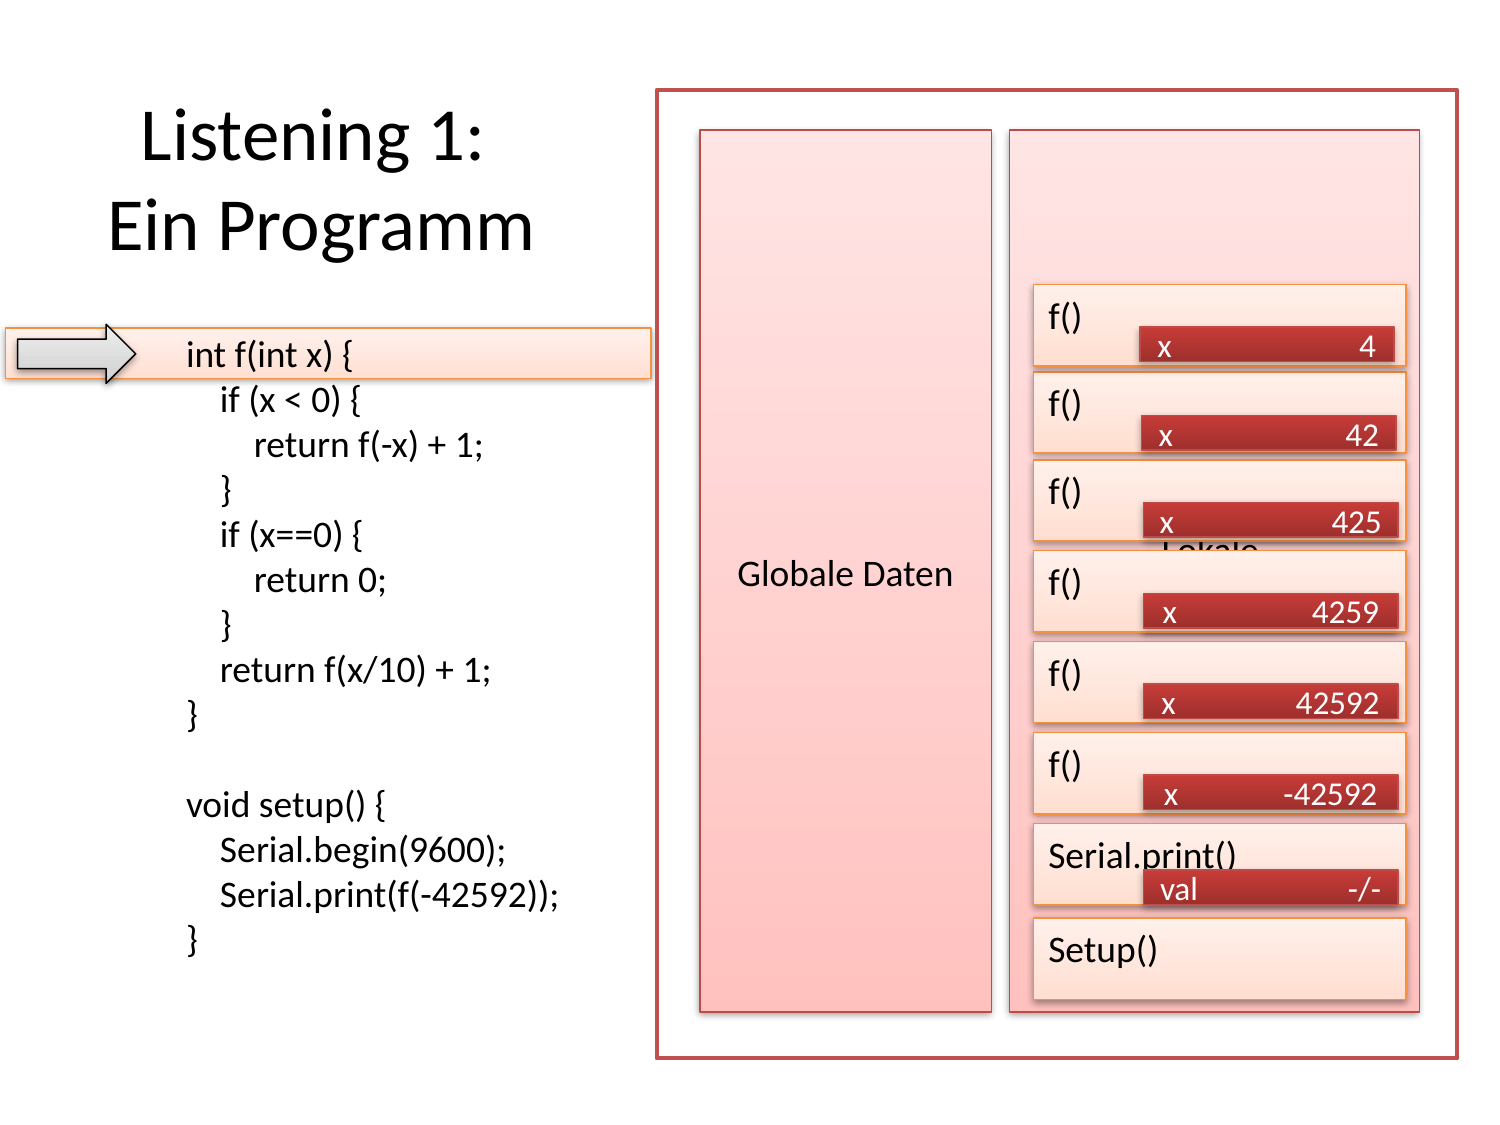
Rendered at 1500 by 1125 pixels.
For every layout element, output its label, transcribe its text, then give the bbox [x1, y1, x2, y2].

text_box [1033, 459, 1407, 542]
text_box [5, 324, 650, 384]
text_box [1033, 732, 1407, 815]
text_box Listening 1: Ein Programm [0, 78, 644, 273]
text_box int f(int x) { if (x < 0) { return f(-x) + 1; } if (x==0) { return 0; } return f(x/10) + 1; } void setup() { Serial.begin(9600); Serial.print(f(-42592)); } [171, 392, 650, 968]
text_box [1033, 641, 1407, 723]
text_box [1033, 550, 1407, 633]
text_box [656, 89, 1458, 1059]
